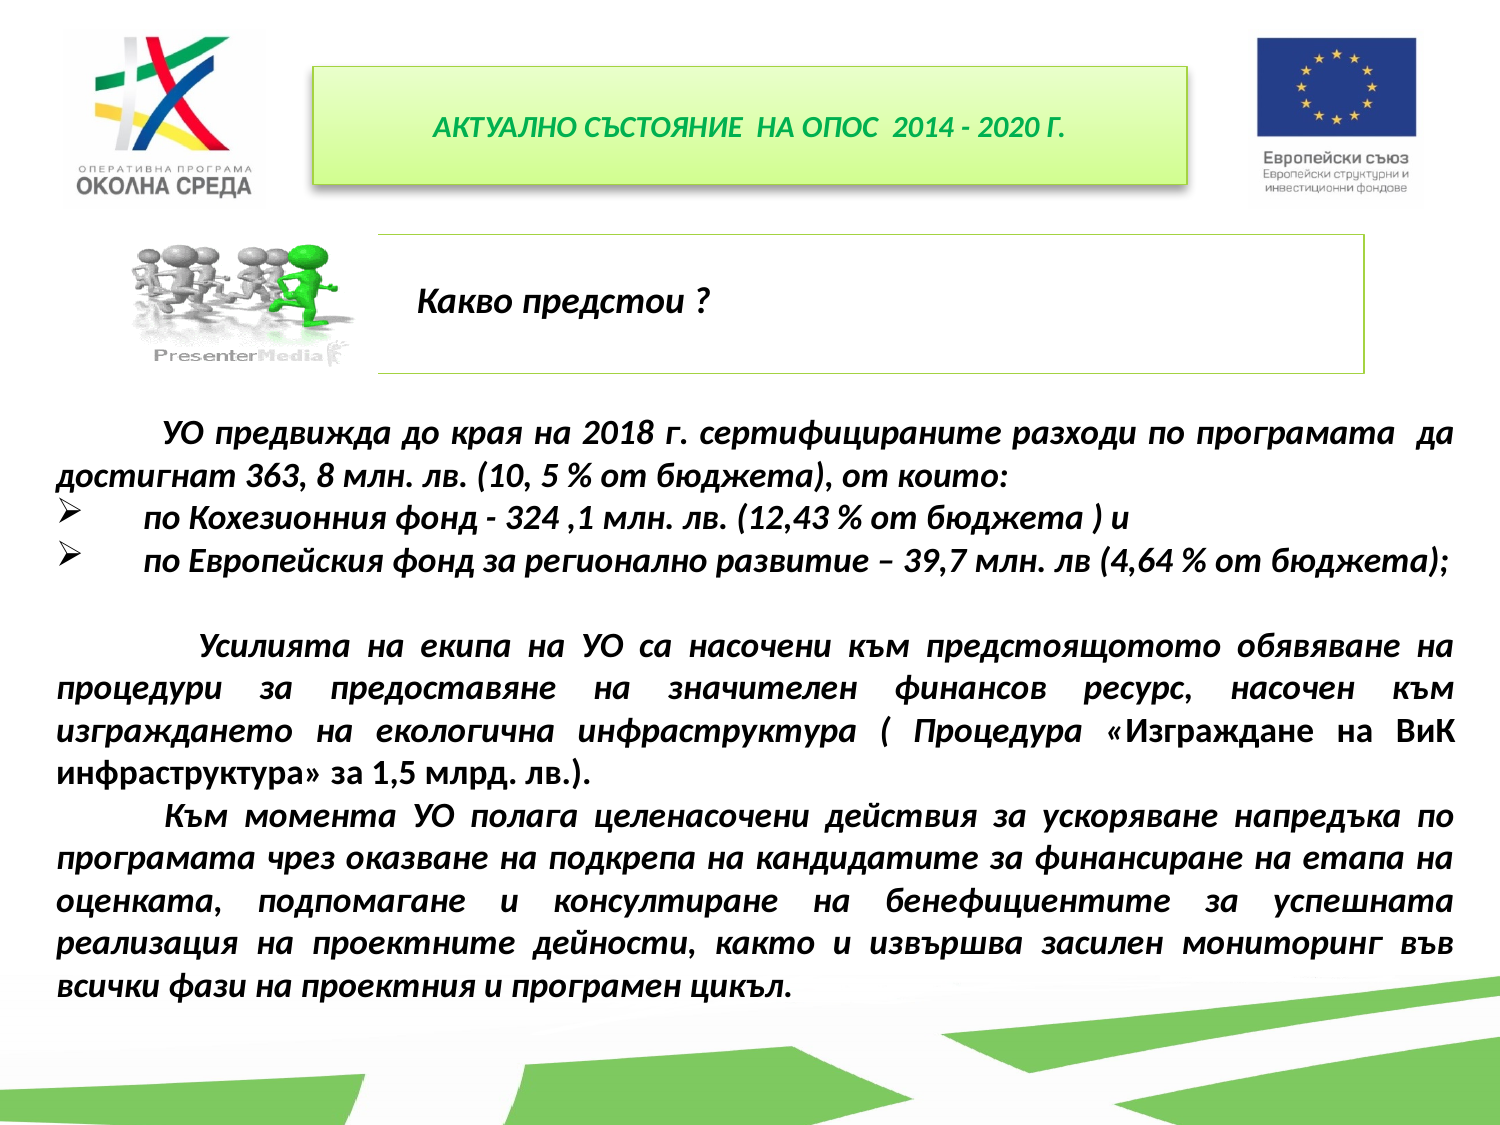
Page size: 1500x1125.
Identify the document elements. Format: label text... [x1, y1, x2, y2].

picture [0, 975, 1500, 1125]
picture [1248, 28, 1424, 209]
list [111, 213, 1365, 374]
picture [62, 28, 266, 209]
title АКТУАЛНО СЪСТОЯНИЕ НА ОПОС 2014 - 2020 Г. [312, 66, 1188, 185]
text_box УО предвижда до края на 2018 г. сертифицираните разходи по програмата да достигнат 363, 8 млн. лв. (10, 5 % от бюджета), от които: по Кохезионния фонд - 324 ,1 млн. лв. (12,43 % от бюджета ) и по Европейския фонд за регионално развитие – 39,7 млн. лв (4,64 % от бюджета); Усилията на екипа на УО са насочени към предстоящотото обявяване на процедури за предоставяне на значителен финансов ресурс, насочен към изграждането на екологична инфраструктура ( Процедура «Изграждане на ВиК инфраструктура» за 1,5 млрд. лв.). Към момента УО полага целенасочени действия за ускоряване напредъка по програмата чрез оказване на подкрепа на кандидатите за финансиране на етапа на оценката, подпомагане и консултиране на бенефициентите за успешната реализация на проектните дейности, както и извършва засилен мониторинг във всички фази на проектния и програмен цикъл. [41, 401, 1471, 974]
text_box [63, 208, 1456, 401]
